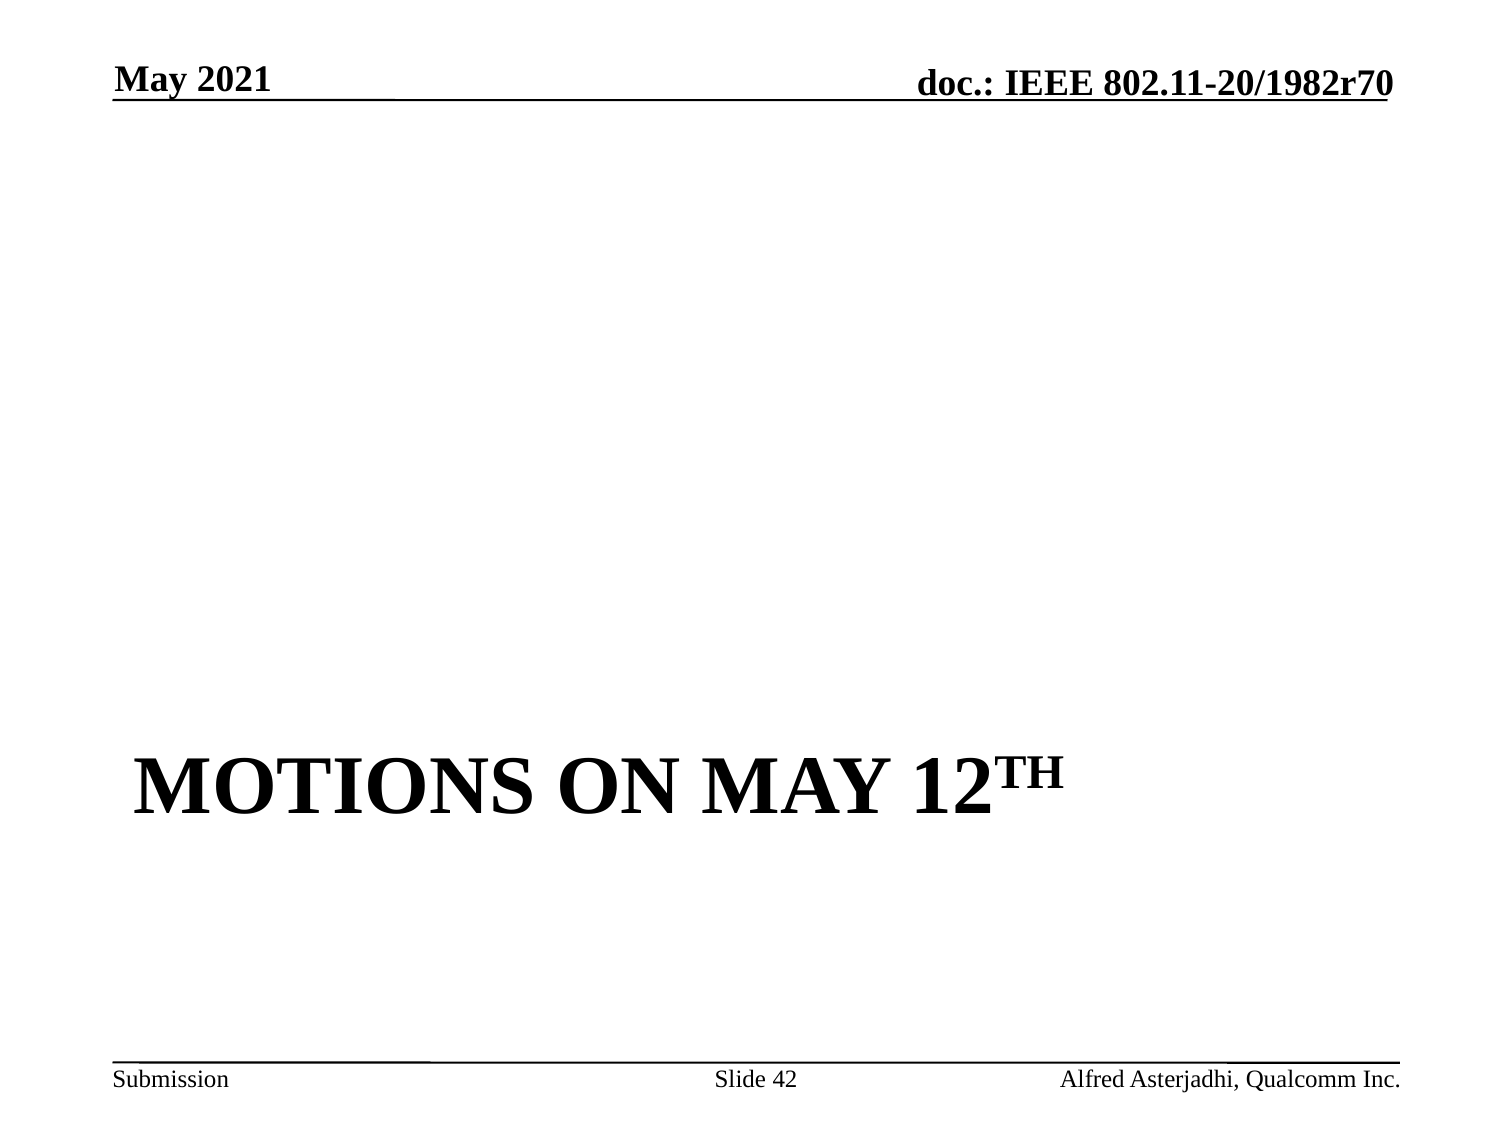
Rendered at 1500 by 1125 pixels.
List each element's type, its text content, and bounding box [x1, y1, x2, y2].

footer Alfred Asterjadhi, Qualcomm Inc. [878, 1061, 1402, 1093]
title Motions on May 12th [118, 722, 1394, 947]
slide_number Slide 42 [712, 1061, 800, 1123]
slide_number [114, 54, 423, 100]
